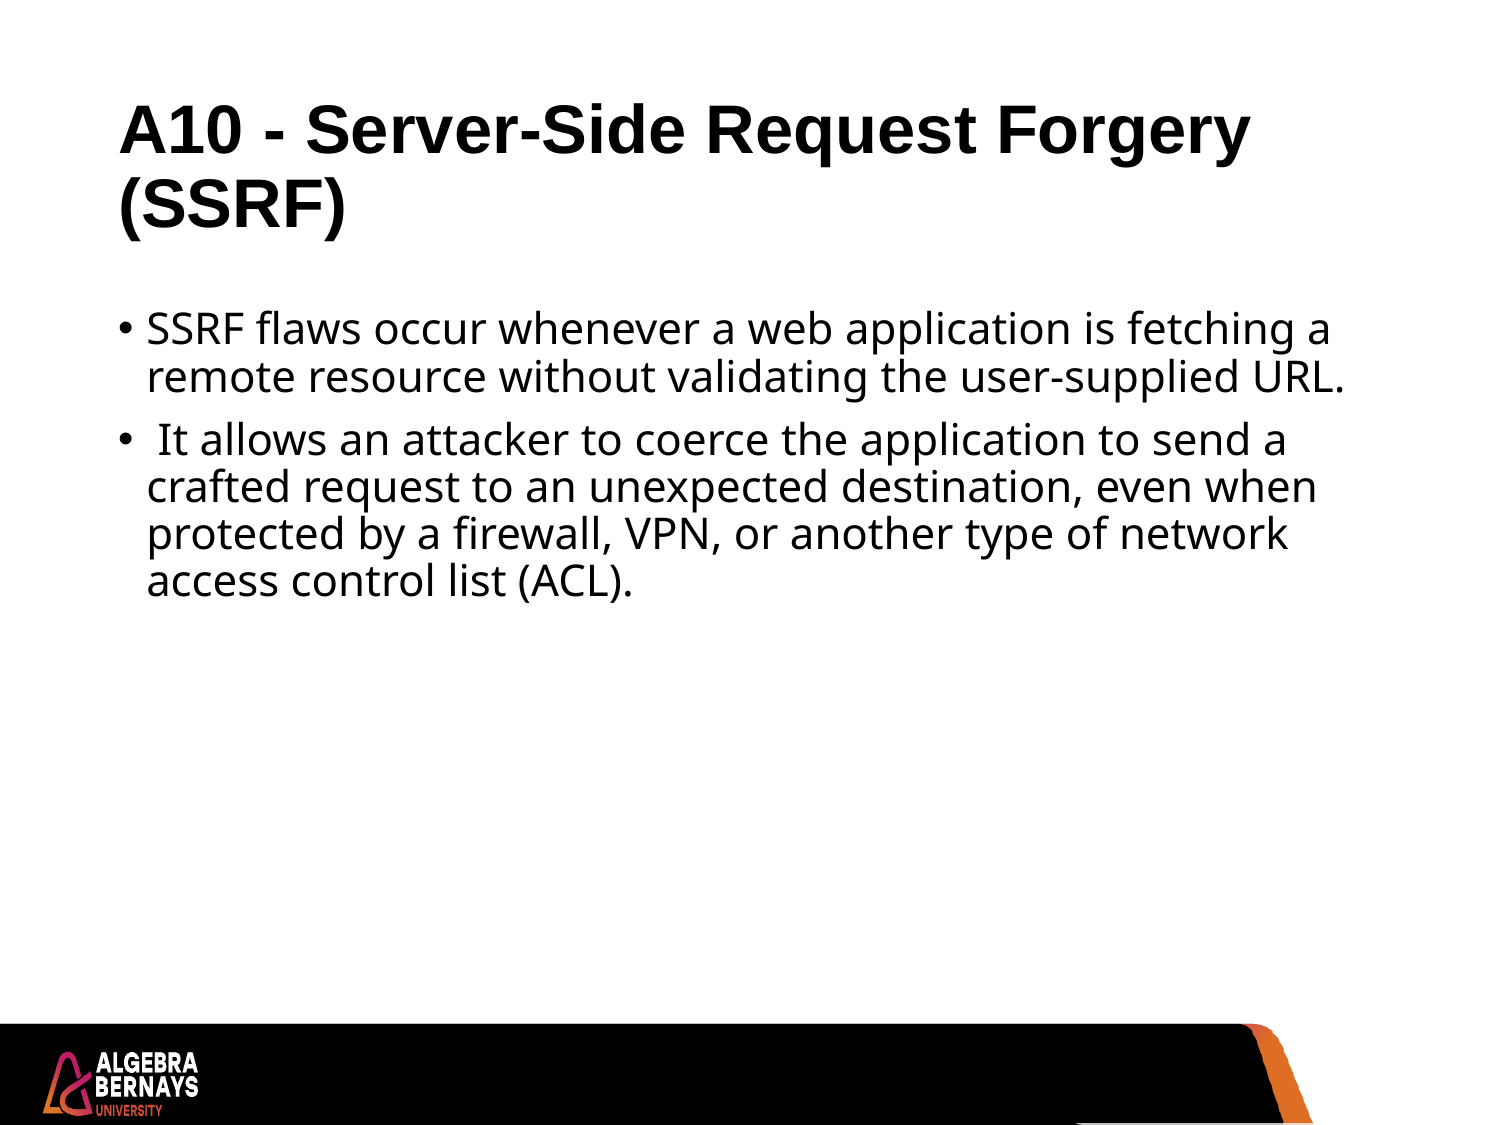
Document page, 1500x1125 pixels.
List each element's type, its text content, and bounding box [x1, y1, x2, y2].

picture [0, 1023, 1468, 1125]
list SSRF flaws occur whenever a web application is fetching a remote resource without validating the user-supplied URL. It allows an attacker to coerce the application to send a crafted request to an unexpected destination, even when protected by a firewall, VPN, or another type of network access control list (ACL). [103, 299, 1397, 1014]
title A10 - Server-Side Request Forgery (SSRF) [103, 59, 1397, 278]
